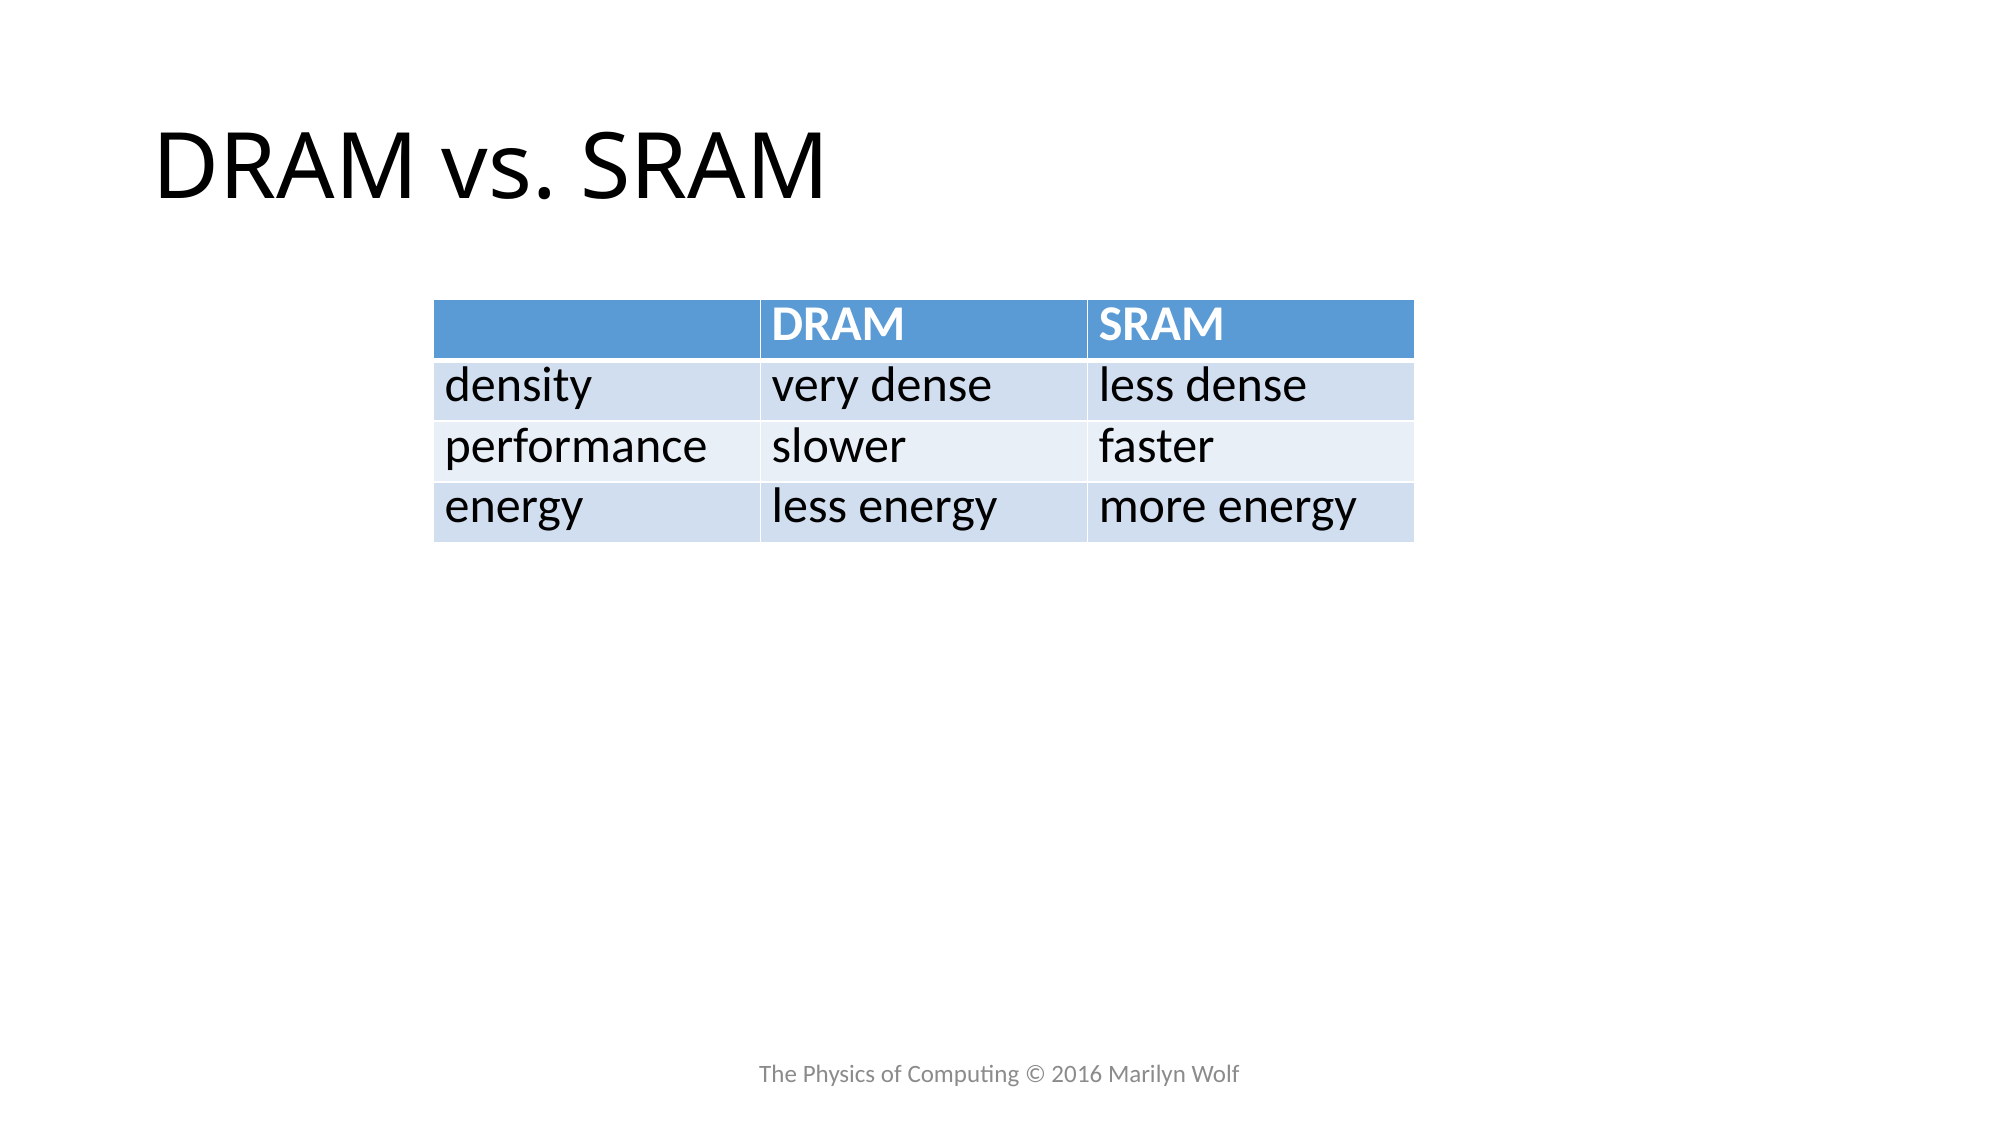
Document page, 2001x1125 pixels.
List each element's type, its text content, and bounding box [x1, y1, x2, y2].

table_cell faster [1088, 422, 1414, 481]
table_cell slower [761, 422, 1087, 481]
table_cell less energy [761, 483, 1087, 542]
table_header DRAM [761, 300, 1087, 358]
table_cell density [434, 363, 760, 420]
footer The Physics of Computing © 2016 Marilyn Wolf [662, 1042, 1338, 1103]
table_header SRAM [1088, 300, 1414, 358]
table_cell energy [434, 483, 760, 542]
table_cell less dense [1088, 363, 1414, 420]
title DRAM vs. SRAM [137, 59, 1863, 278]
table_cell very dense [761, 363, 1087, 420]
table_cell performance [434, 422, 760, 481]
table_header [434, 300, 760, 358]
table_cell more energy [1088, 483, 1414, 542]
